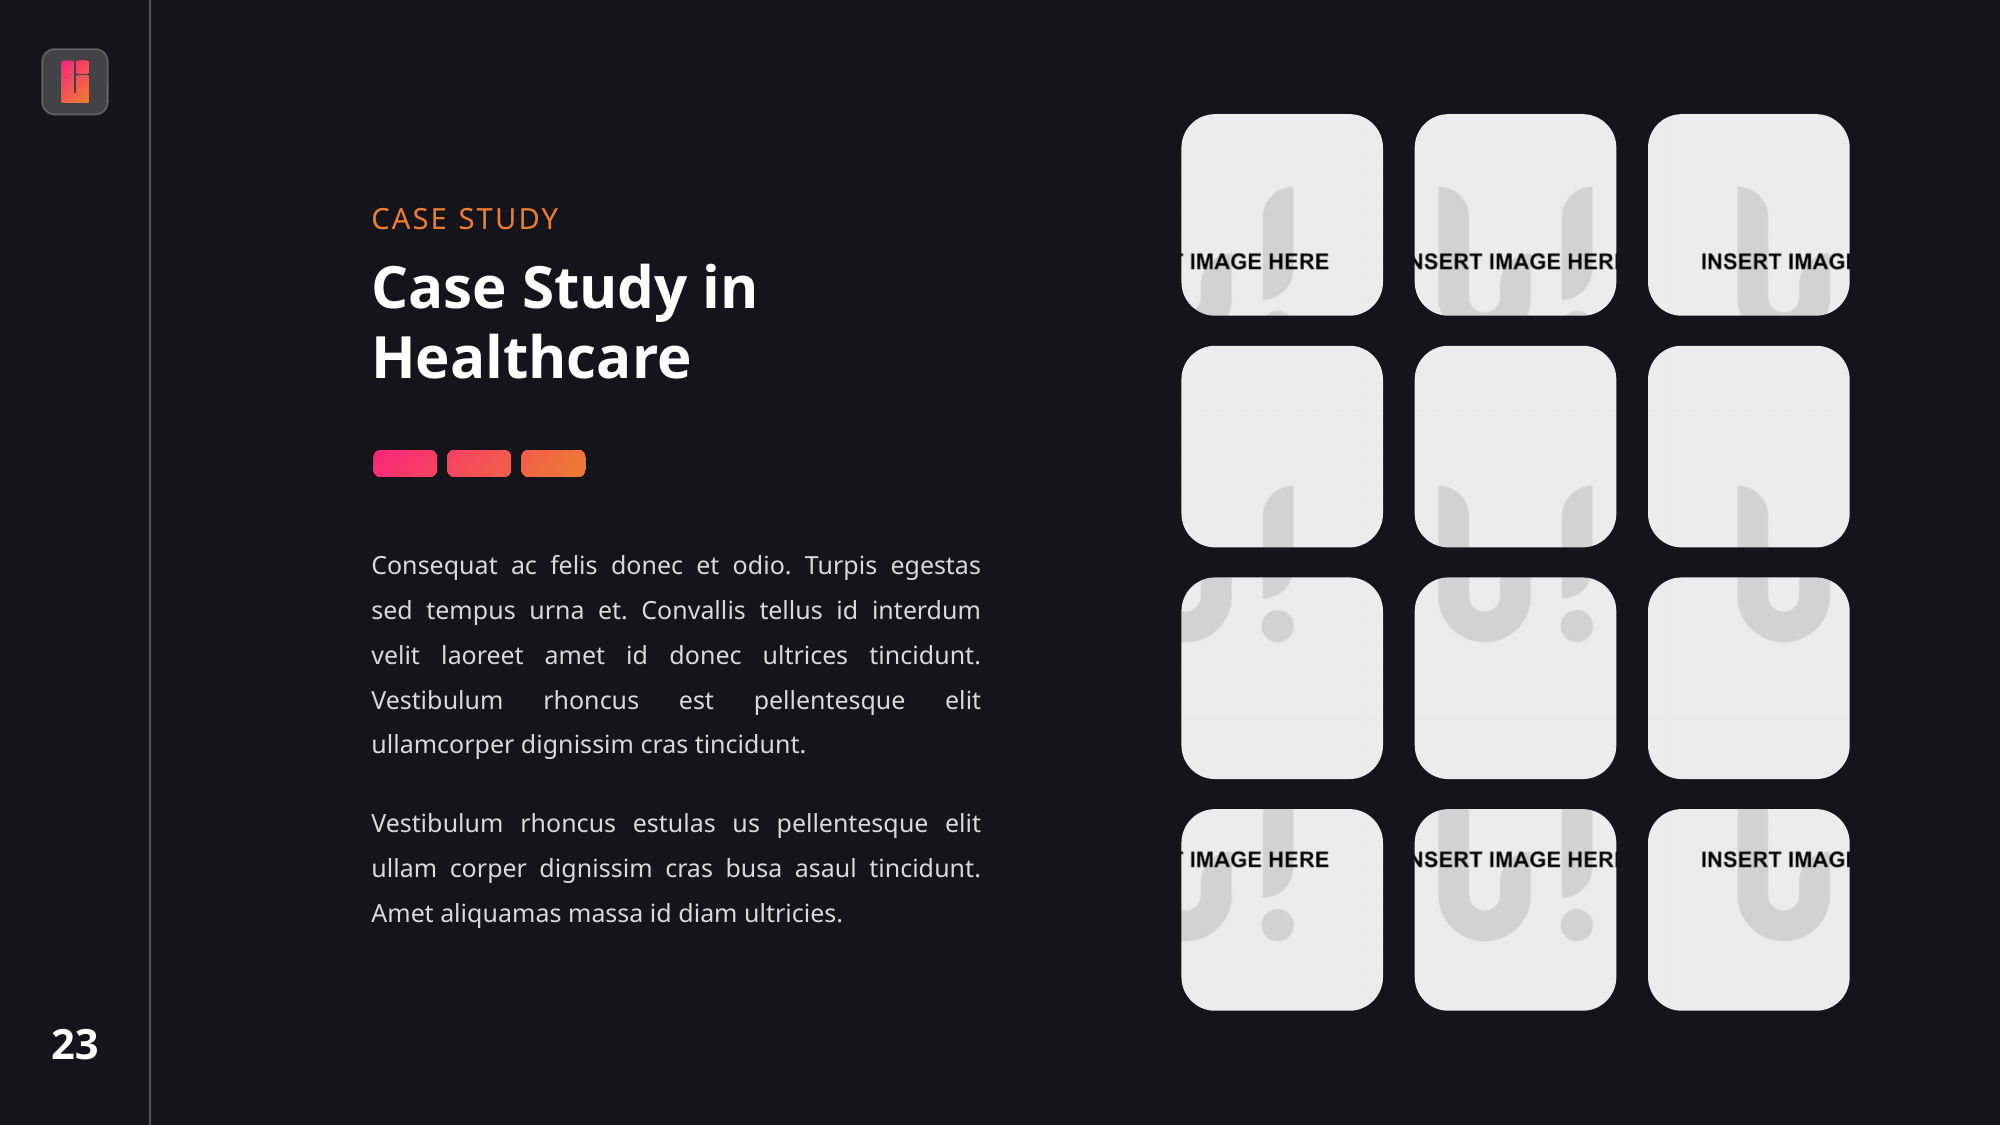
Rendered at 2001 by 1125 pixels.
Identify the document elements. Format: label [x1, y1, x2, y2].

text_box [356, 192, 997, 933]
picture [1181, 114, 1850, 1011]
